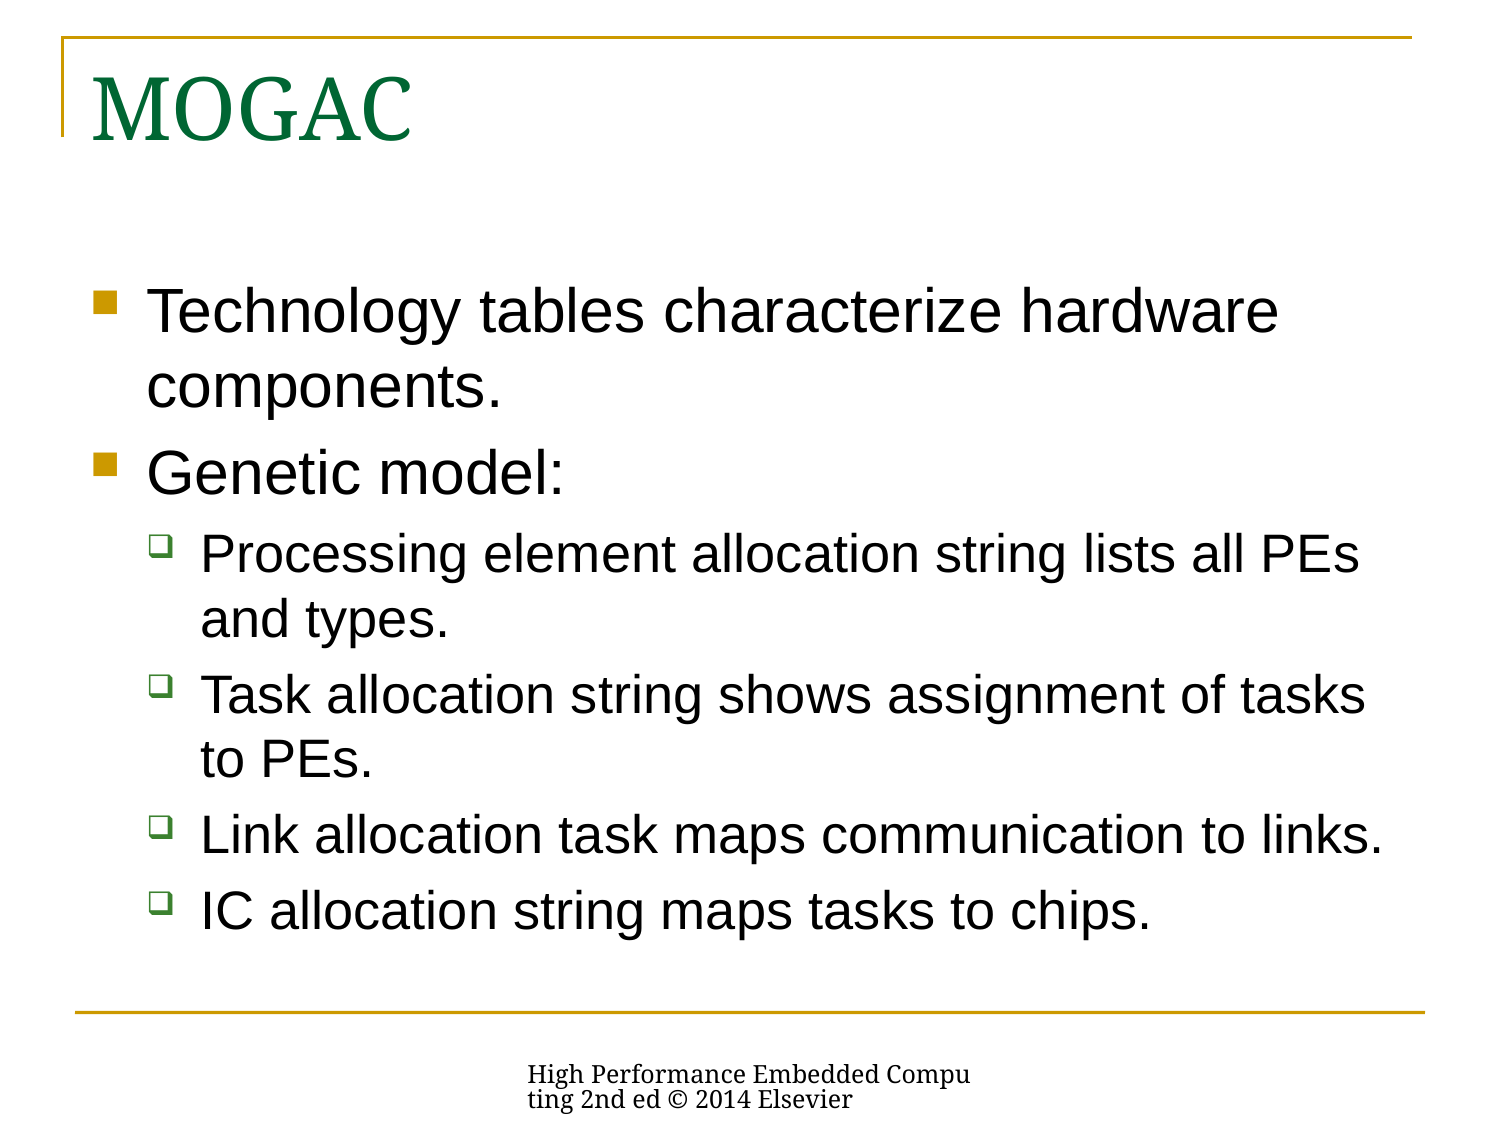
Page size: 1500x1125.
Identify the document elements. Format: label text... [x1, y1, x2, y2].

list Technology tables characterize hardware components. Genetic model: Processing element allocation string lists all PEs and types. Task allocation string shows assignment of tasks to PEs. Link allocation task maps communication to links. IC allocation string maps tasks to chips. [75, 262, 1425, 1006]
footer High Performance Embedded Computing 2nd ed © 2014 Elsevier [512, 1025, 988, 1100]
title MOGAC [75, 45, 1425, 233]
